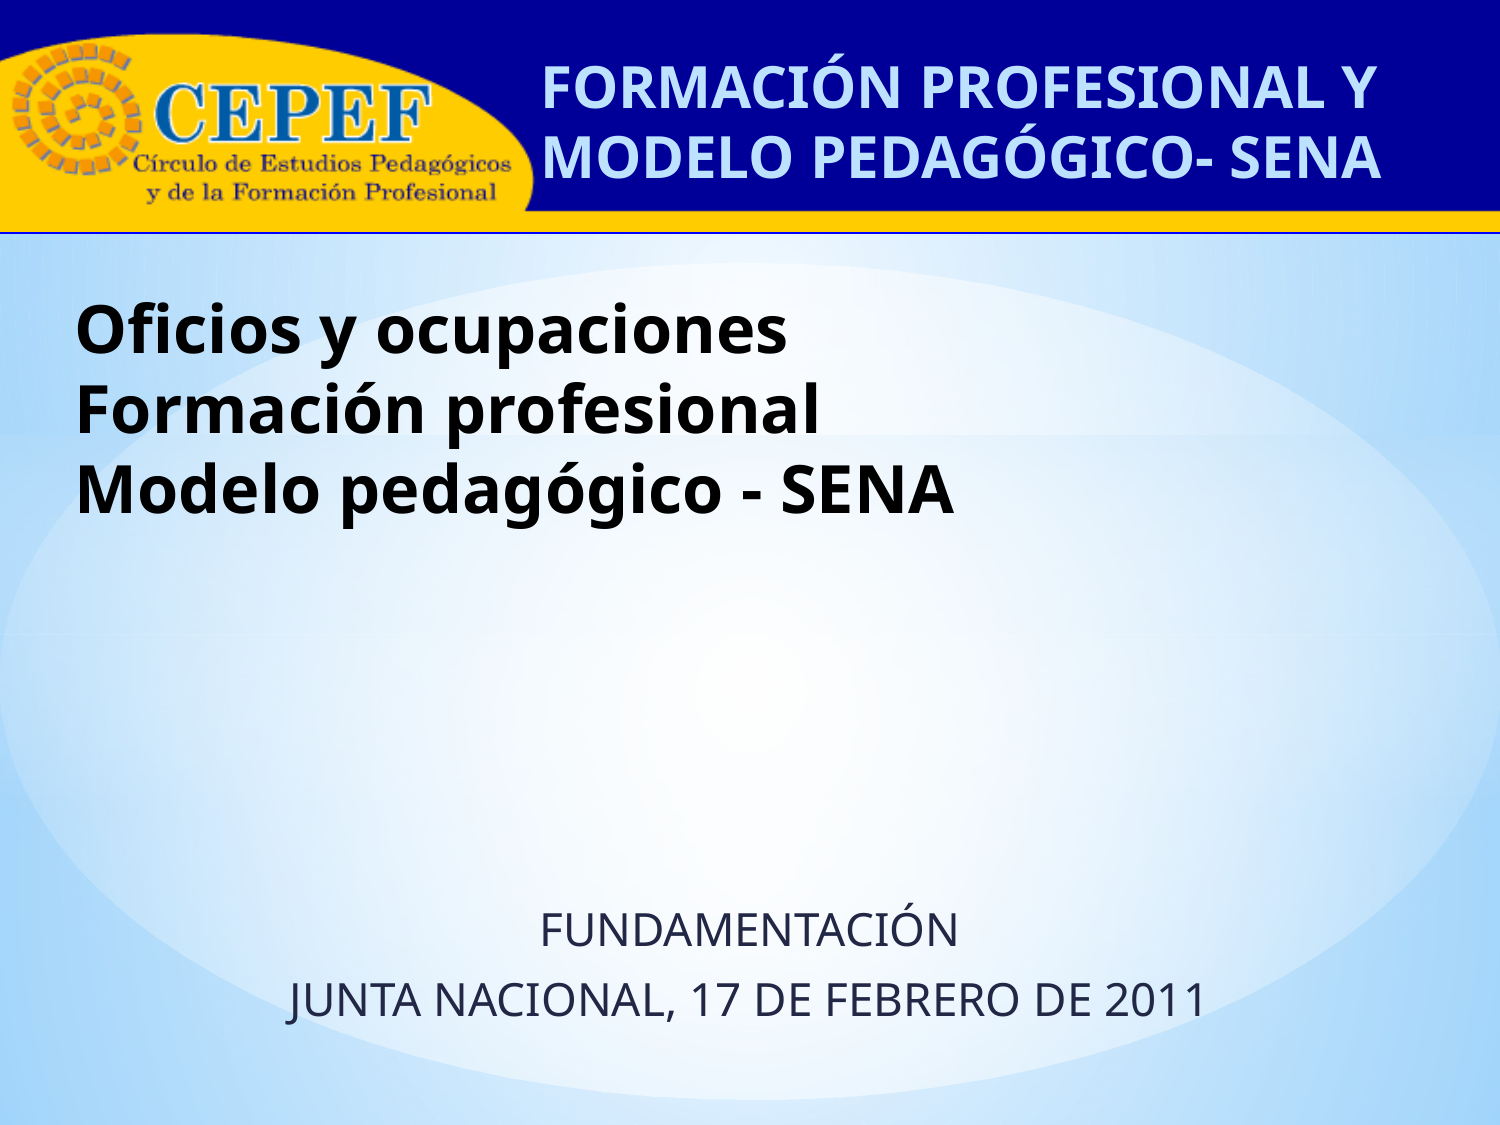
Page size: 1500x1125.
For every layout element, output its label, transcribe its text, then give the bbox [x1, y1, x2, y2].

subtitle FUNDAMENTACIÓN JUNTA NACIONAL, 17 DE FEBRERO DE 2011 [212, 893, 1288, 1071]
title Oficios y ocupaciones Formación profesional Modelo pedagógico - SENA [29, 278, 1424, 858]
picture [0, 0, 1500, 233]
